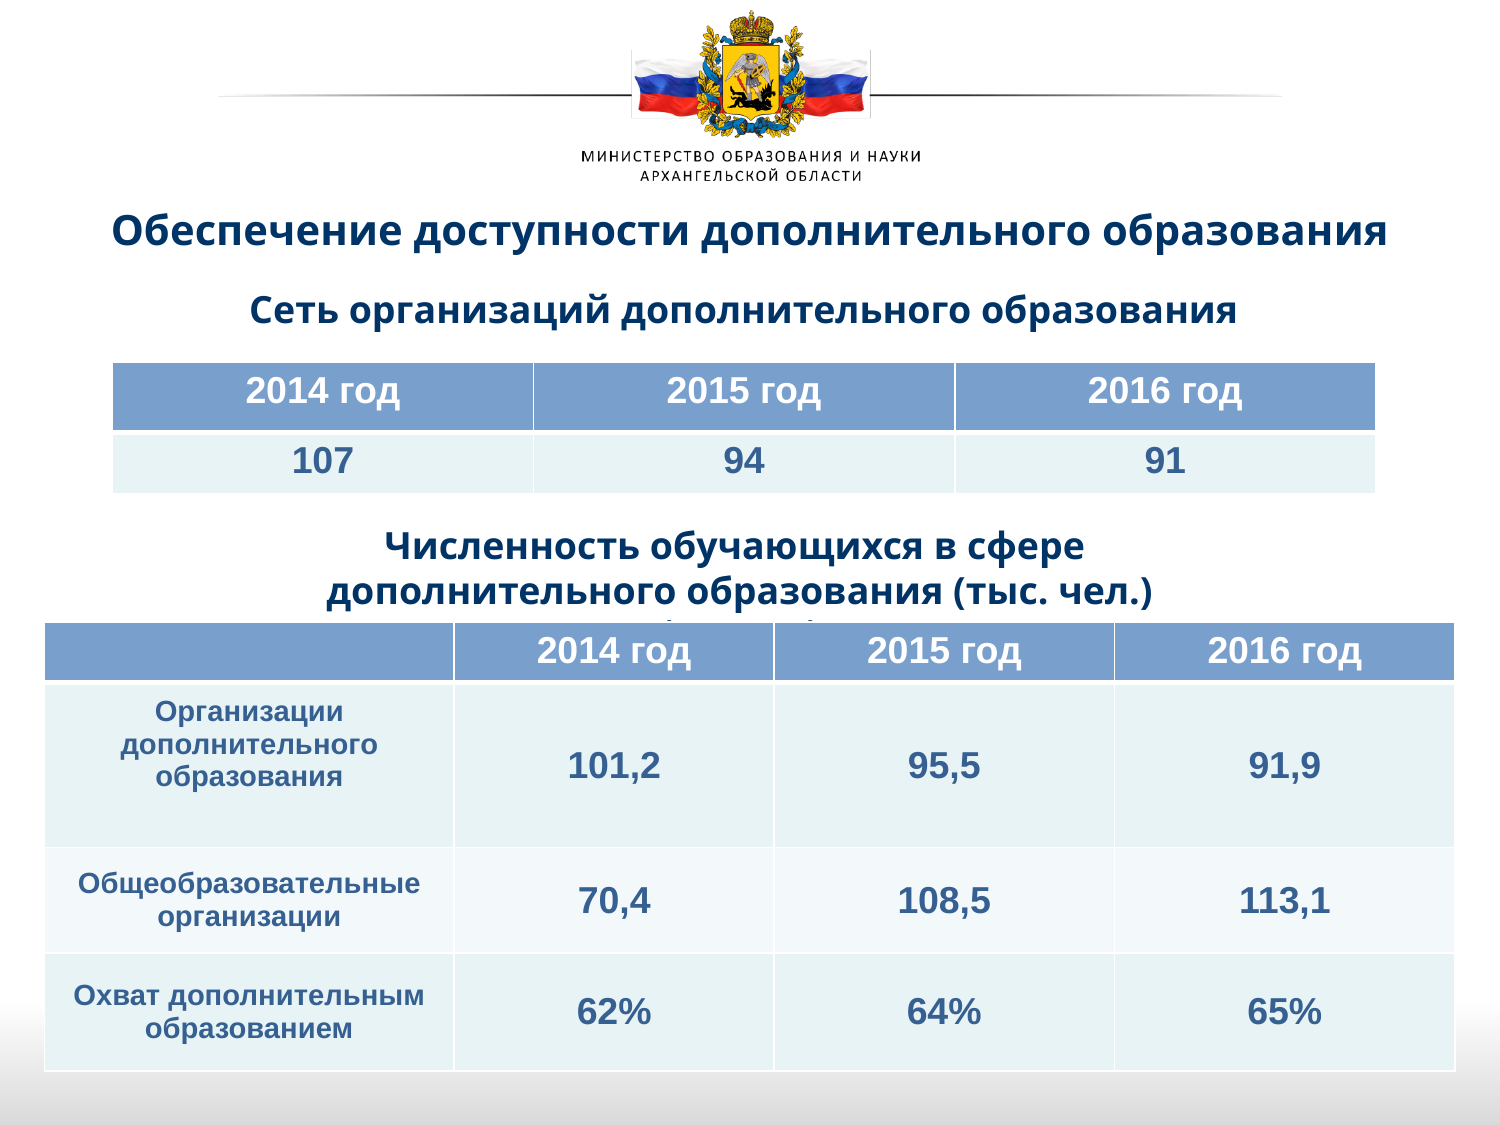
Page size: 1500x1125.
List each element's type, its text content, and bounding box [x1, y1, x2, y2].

table_cell 113,1 [1115, 848, 1454, 952]
table_cell 91 [956, 435, 1375, 493]
table_cell 64% [775, 954, 1114, 1070]
table_cell 107 [113, 435, 533, 493]
table_cell 108,5 [775, 848, 1114, 952]
table_cell 101,2 [455, 685, 773, 847]
table_cell 95,5 [775, 685, 1114, 847]
table_cell 70,4 [455, 848, 773, 952]
text_box Численность обучающихся в сфере дополнительного образования (тыс. чел.) (тыс. чел.) [17, 514, 1463, 655]
table_cell 65% [1115, 954, 1454, 1070]
text_box Сеть организаций дополнительного образования [112, 278, 1376, 339]
table_cell 94 [534, 435, 954, 493]
table_header 2016 год [956, 363, 1375, 430]
table_cell 62% [455, 954, 773, 1070]
table_header 2016 год [1115, 623, 1454, 680]
text_box Обеспечение доступности дополнительного образования [0, 196, 1500, 262]
table_header 2014 год [455, 623, 773, 680]
table_cell Общеобразовательные организации [45, 848, 453, 952]
table_header 2015 год [775, 623, 1114, 680]
table_cell Охват дополнительным образованием [45, 954, 453, 1070]
table_cell Организации дополнительного образования [45, 685, 453, 847]
picture [218, 10, 1282, 182]
table_header [45, 623, 453, 680]
table_header 2015 год [534, 363, 954, 430]
table_header 2014 год [113, 363, 533, 430]
table_cell 91,9 [1115, 685, 1454, 847]
